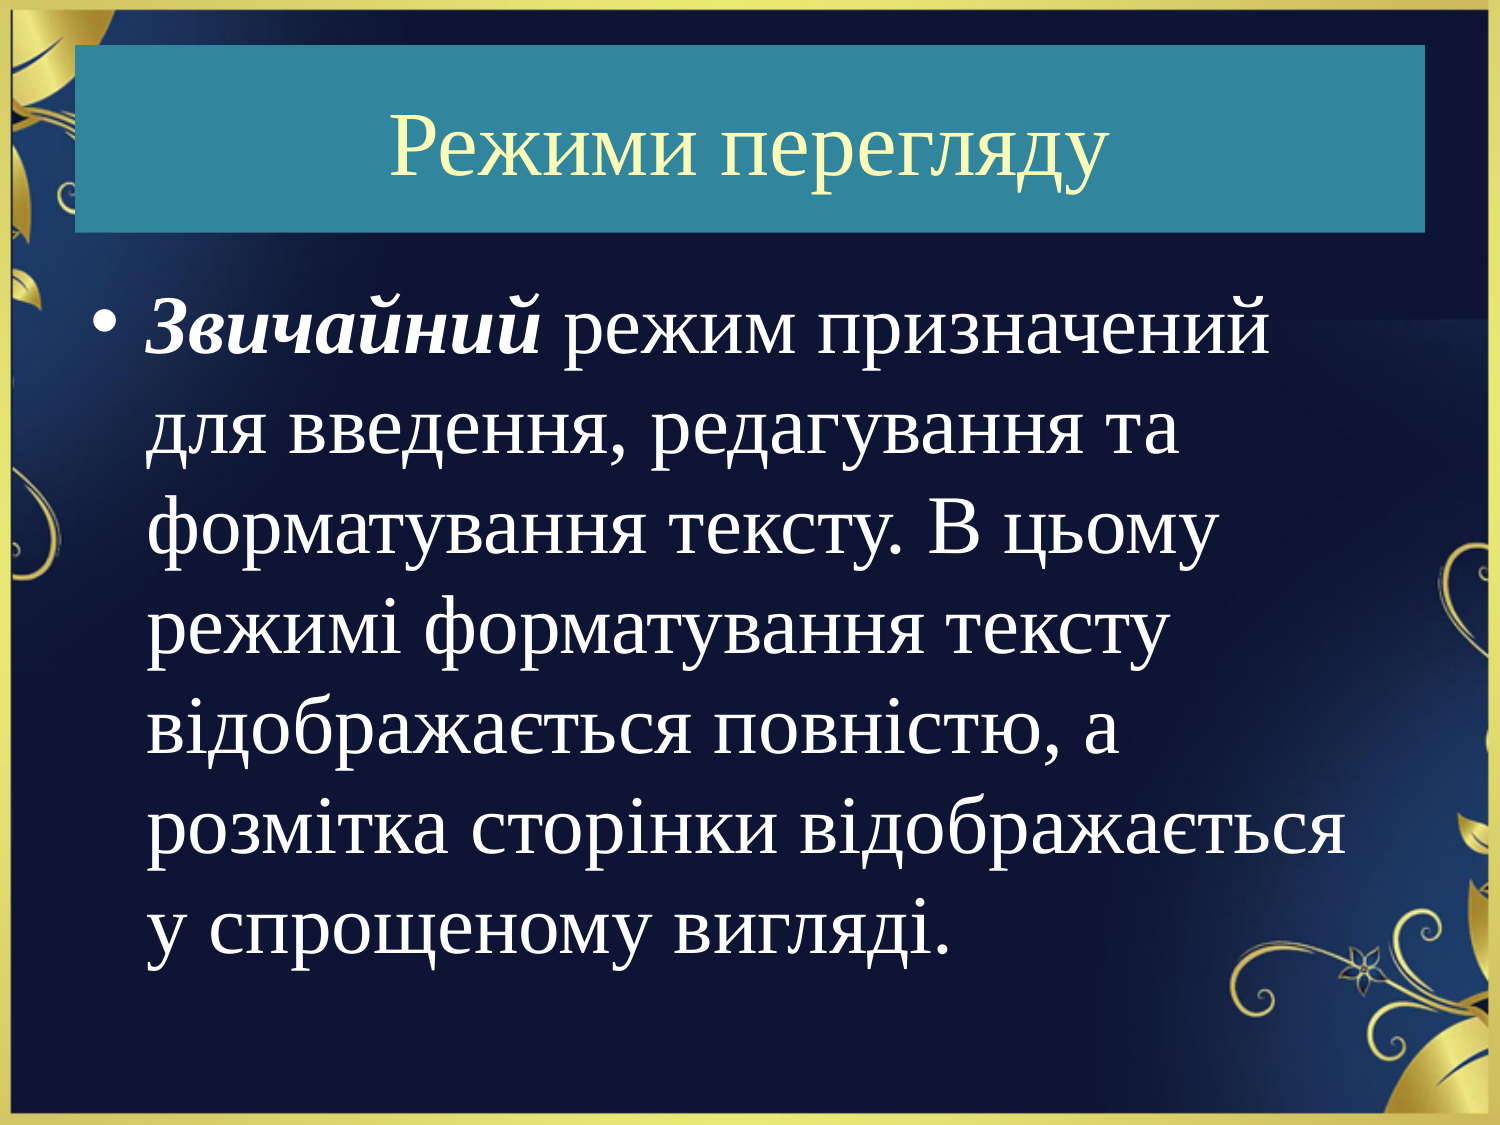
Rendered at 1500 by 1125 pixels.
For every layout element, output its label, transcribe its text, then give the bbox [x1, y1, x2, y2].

picture [0, 0, 1500, 1125]
list Звичайний режим призначений для введення, редагування та форматування тексту. В цьому режимі форматування тексту відображається повністю, а розмітка сторінки відображається у спрощеному вигляді. [74, 262, 1426, 1006]
title Режими перегляду [74, 44, 1426, 233]
